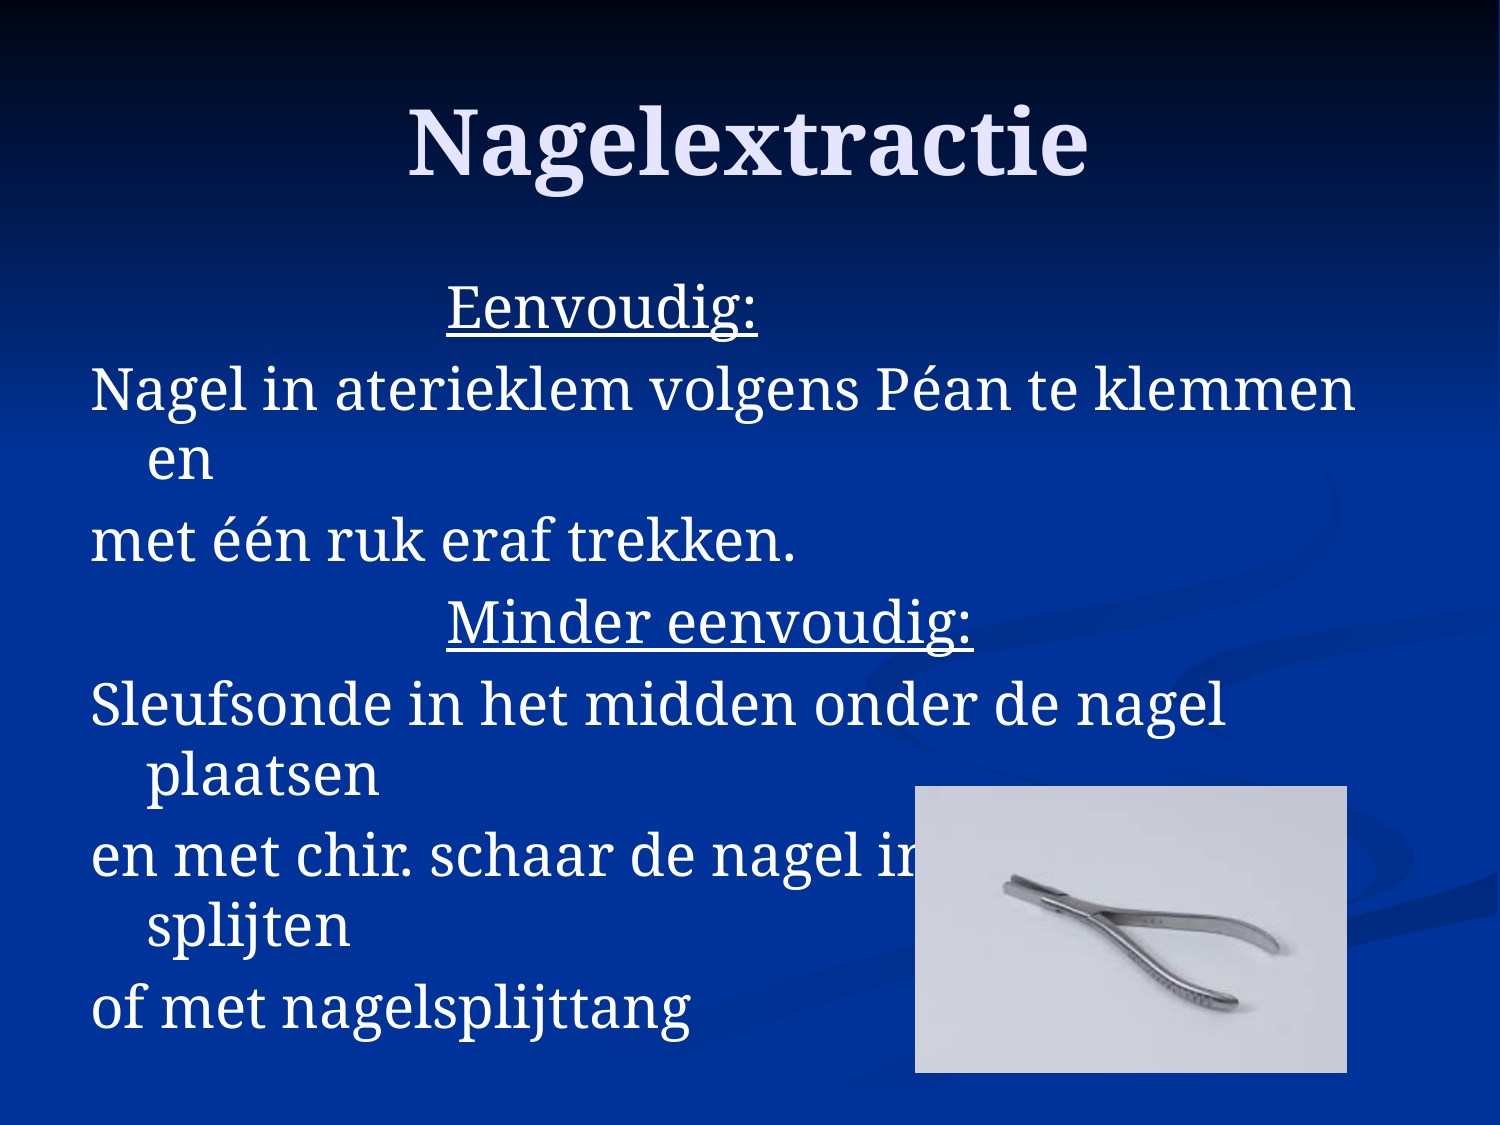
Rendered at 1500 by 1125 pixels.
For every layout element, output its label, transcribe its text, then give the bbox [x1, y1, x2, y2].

picture [915, 786, 1347, 1074]
list Eenvoudig: Nagel in aterieklem volgens Péan te klemmen en met één ruk eraf trekken. Minder eenvoudig: Sleufsonde in het midden onder de nagel plaatsen en met chir. schaar de nagel in de lengte te splijten of met nagelsplijttang [74, 262, 1426, 1006]
title Nagelextractie [74, 44, 1426, 233]
